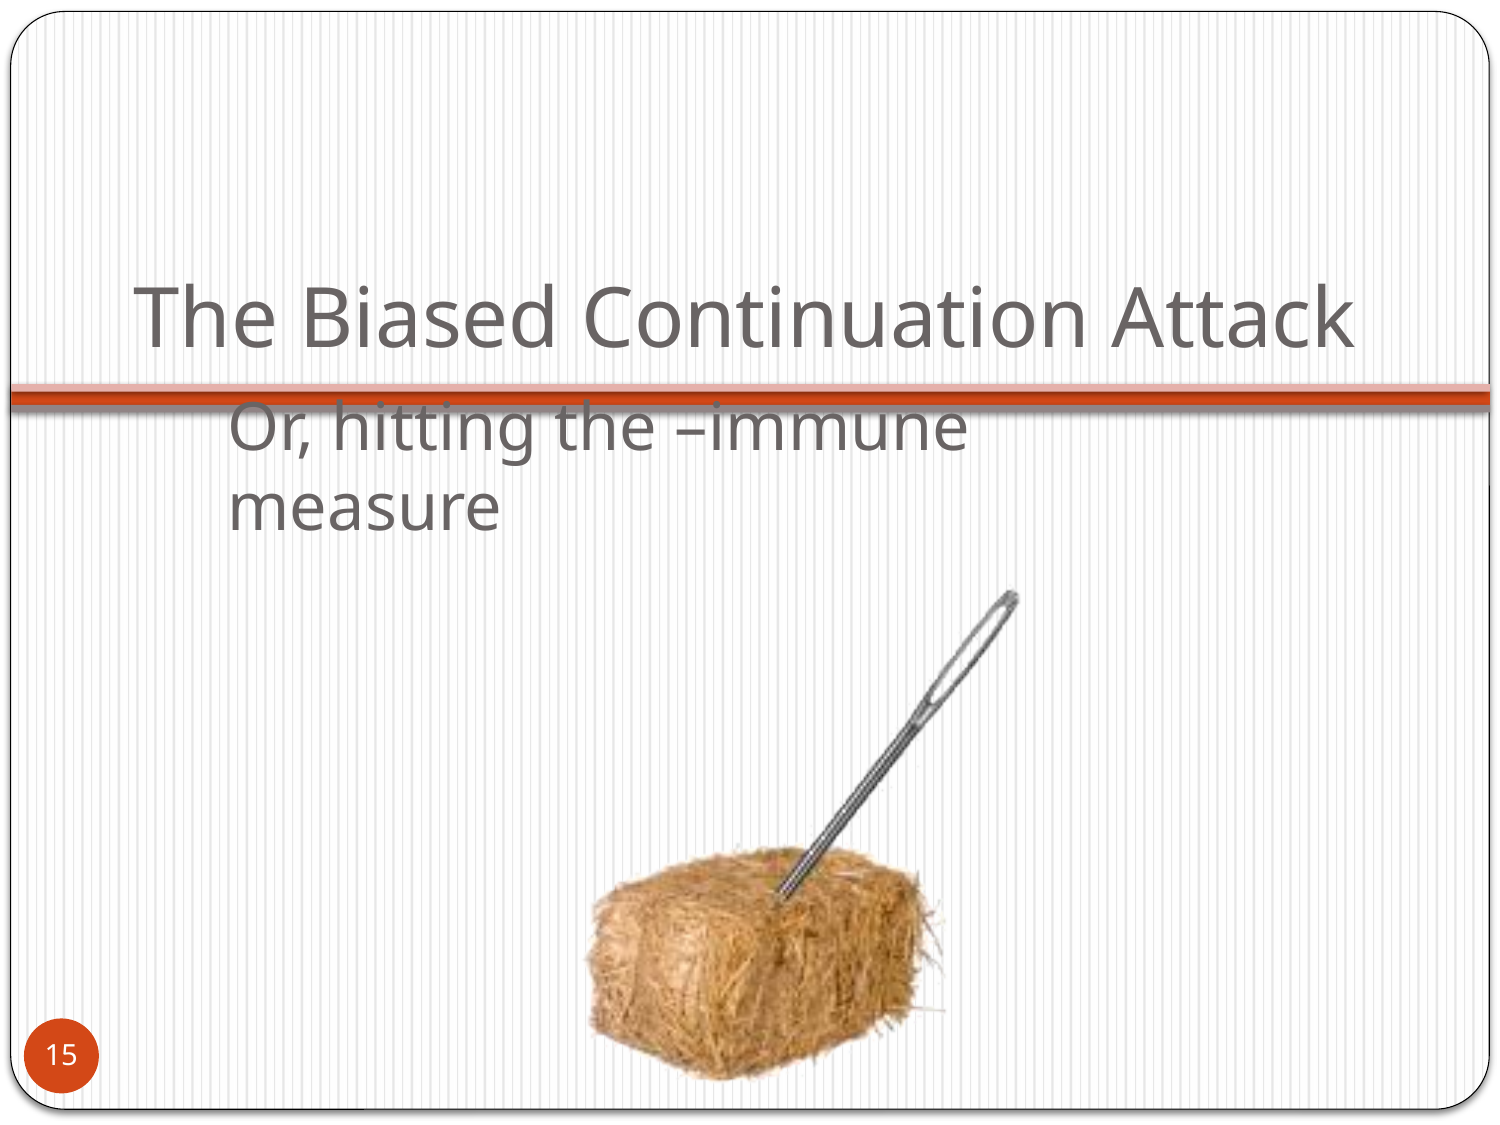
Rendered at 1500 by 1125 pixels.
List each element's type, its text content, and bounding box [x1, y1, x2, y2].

title The Biased Continuation Attack [118, 155, 1394, 380]
picture [424, 558, 1242, 1102]
slide_number 15 [23, 1018, 99, 1094]
